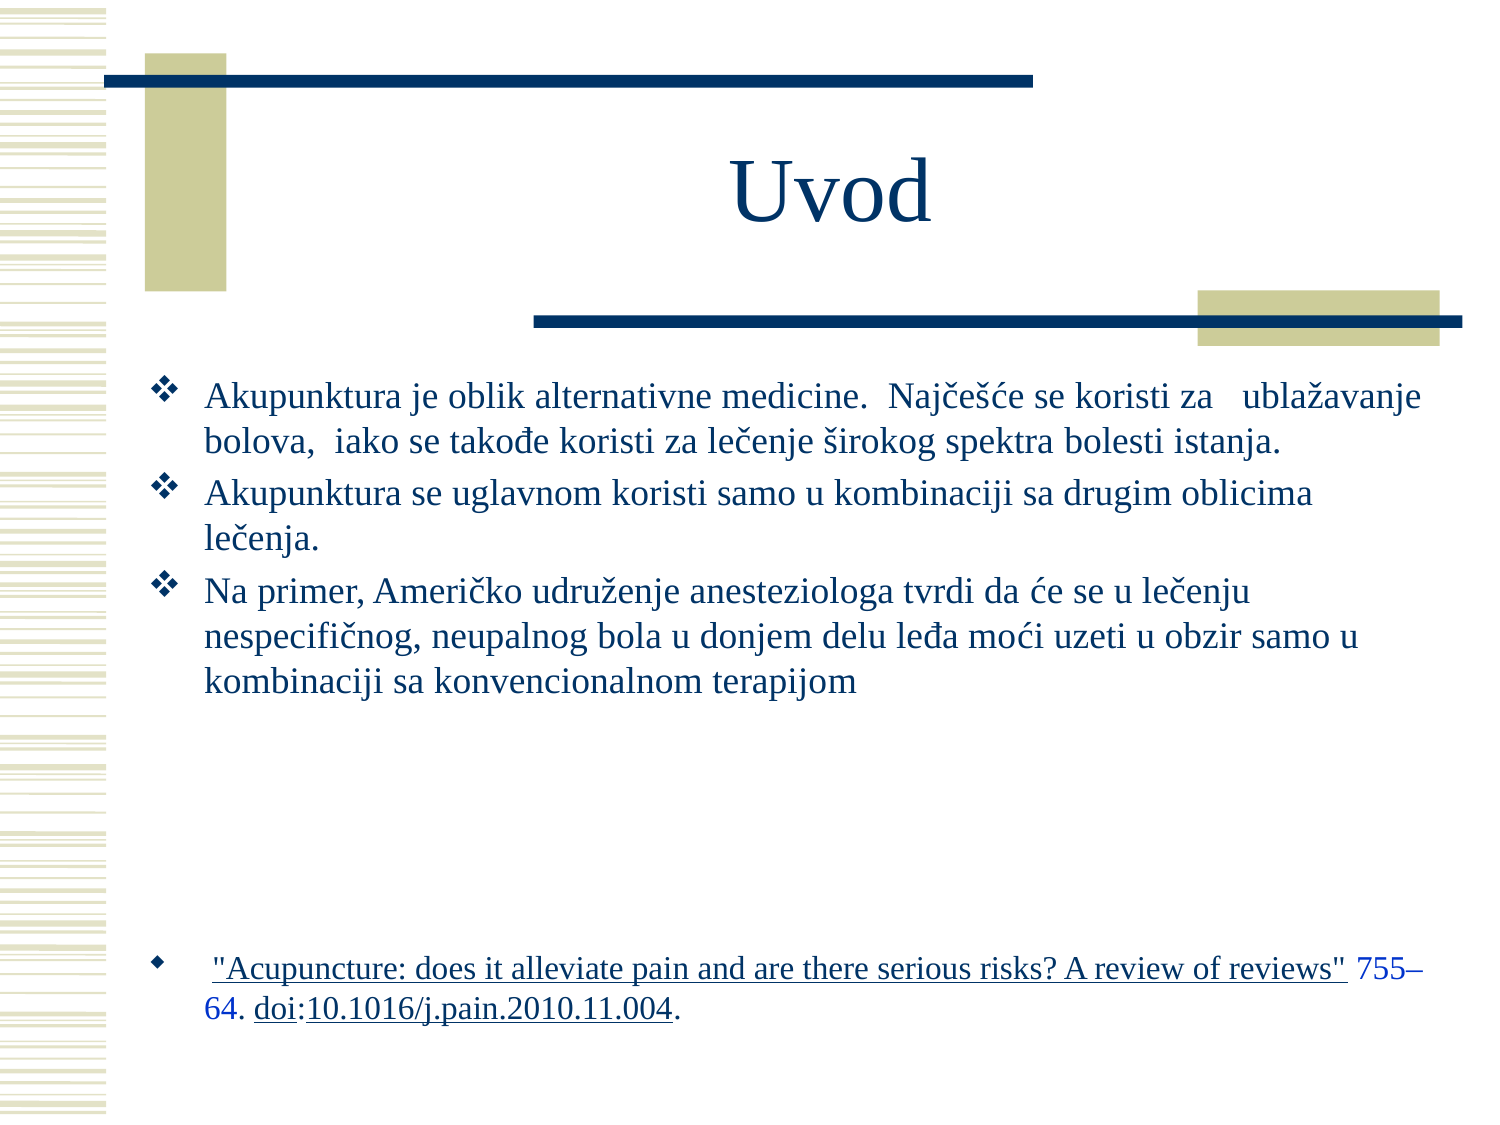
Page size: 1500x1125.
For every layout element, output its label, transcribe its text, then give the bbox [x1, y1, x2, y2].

title Uvod [224, 99, 1436, 288]
list Akupunktura je oblik alternativne medicine. Najčešće se koristi za ublažavanje bolova, iako se takođe koristi za lečenje širokog spektra bolesti istanja. Akupunktura se uglavnom koristi samo u kombinaciji sa drugim oblicima lečenja. Na primer, Američko udruženje anesteziologa tvrdi da će se u lečenju nespecifičnog, neupalnog bola u donjem delu leđa moći uzeti u obzir samo u kombinaciji sa konvencionalnom terapijom "Acupuncture: does it alleviate pain and are there serious risks? A review of reviews" 755–64. doi:10.1016/j.pain.2010.11.004. [132, 363, 1439, 1001]
